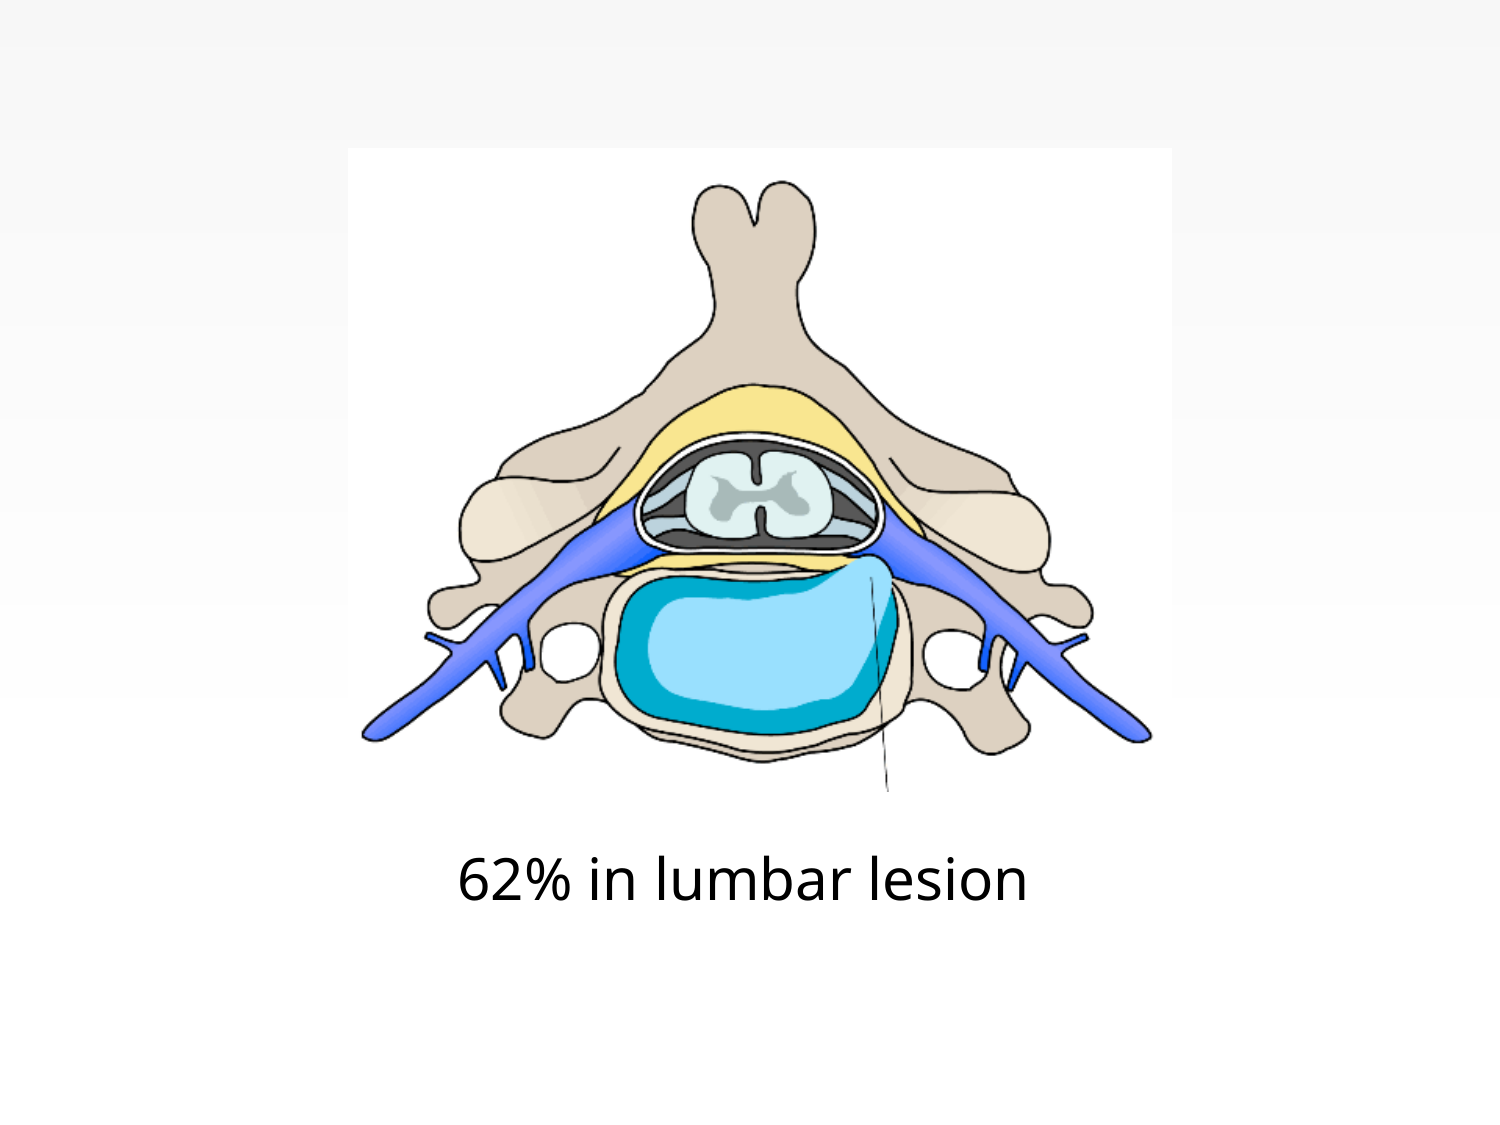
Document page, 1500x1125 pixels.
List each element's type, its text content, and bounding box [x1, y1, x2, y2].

text_box 62% in lumbar lesion [442, 834, 1105, 919]
picture [348, 148, 1172, 792]
